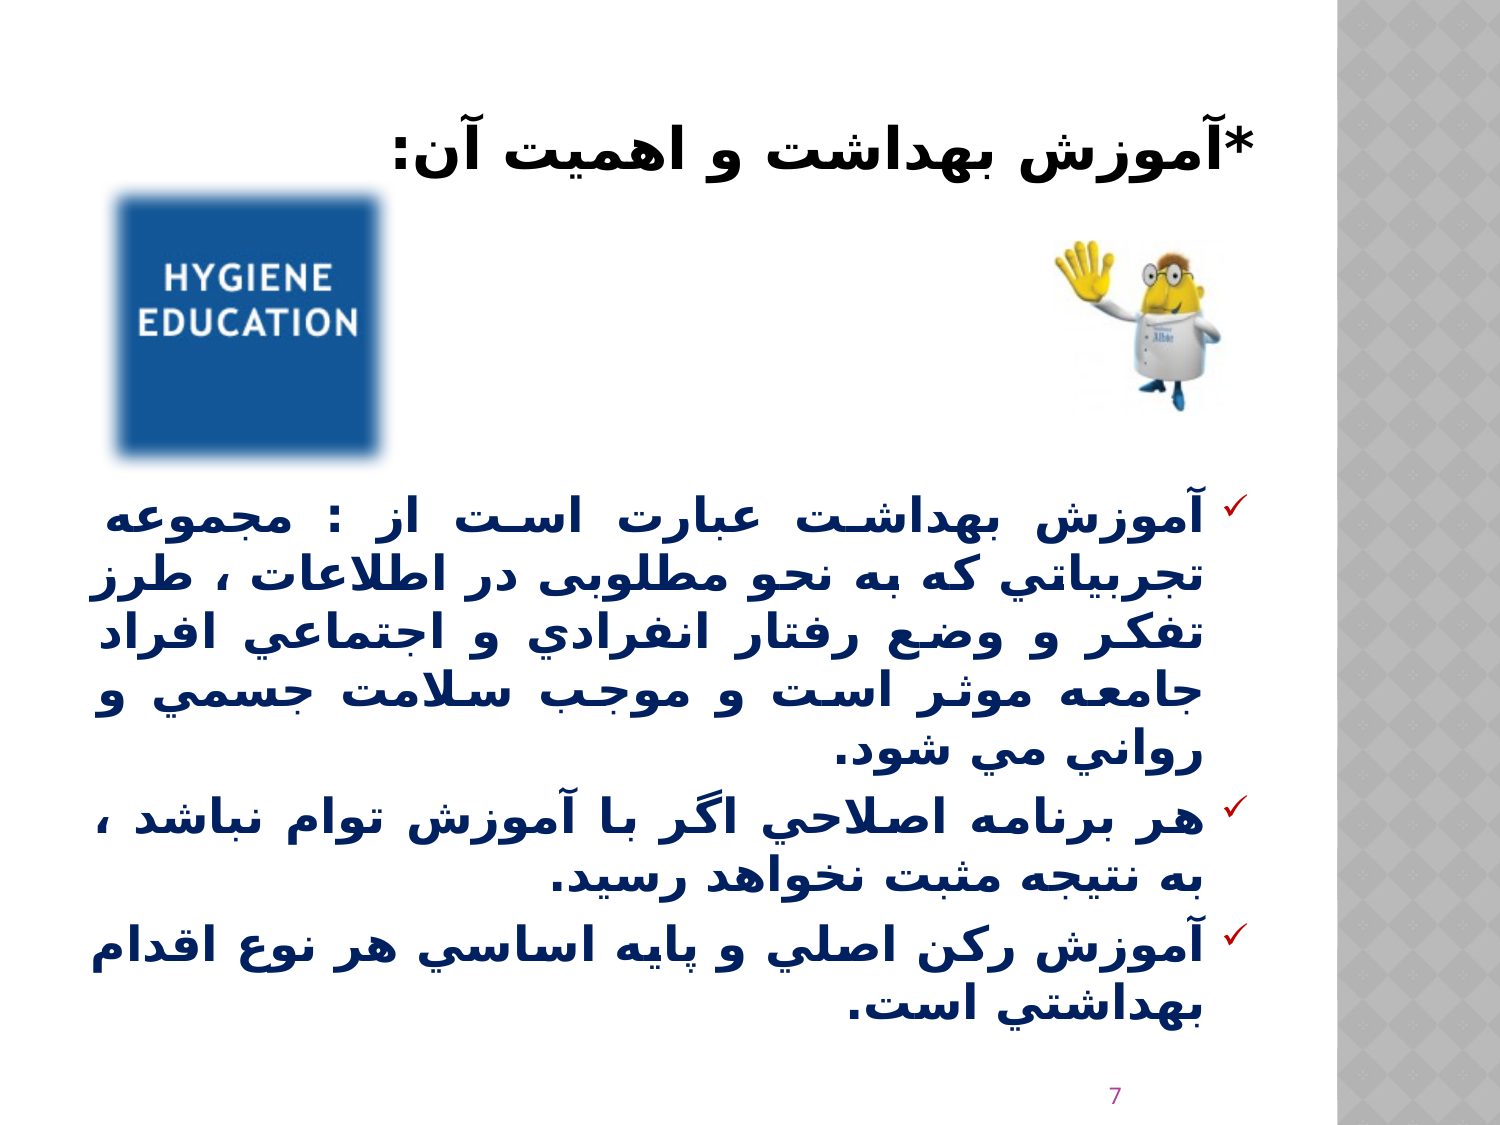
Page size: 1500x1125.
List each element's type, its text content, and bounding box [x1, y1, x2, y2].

slide_number 7 [1025, 1075, 1122, 1113]
list آموزش بهداشت عبارت است از : مجموعه تجربياتي كه به نحو مطلوبی در اطلاعات ، طرز تفكر و وضع رفتار انفرادي و اجتماعي افراد جامعه موثر است و موجب سلامت جسمي و رواني مي شود. هر برنامه اصلاحي اگر با آموزش توام نباشد ، به نتيجه مثبت نخواهد رسيد. آموزش ركن اصلي و پايه اساسي هر نوع اقدام بهداشتي است. [75, 476, 1263, 1038]
picture [99, 177, 398, 476]
title *آموزش بهداشت و اهميت آن: [75, 52, 1263, 240]
picture [1052, 240, 1226, 413]
